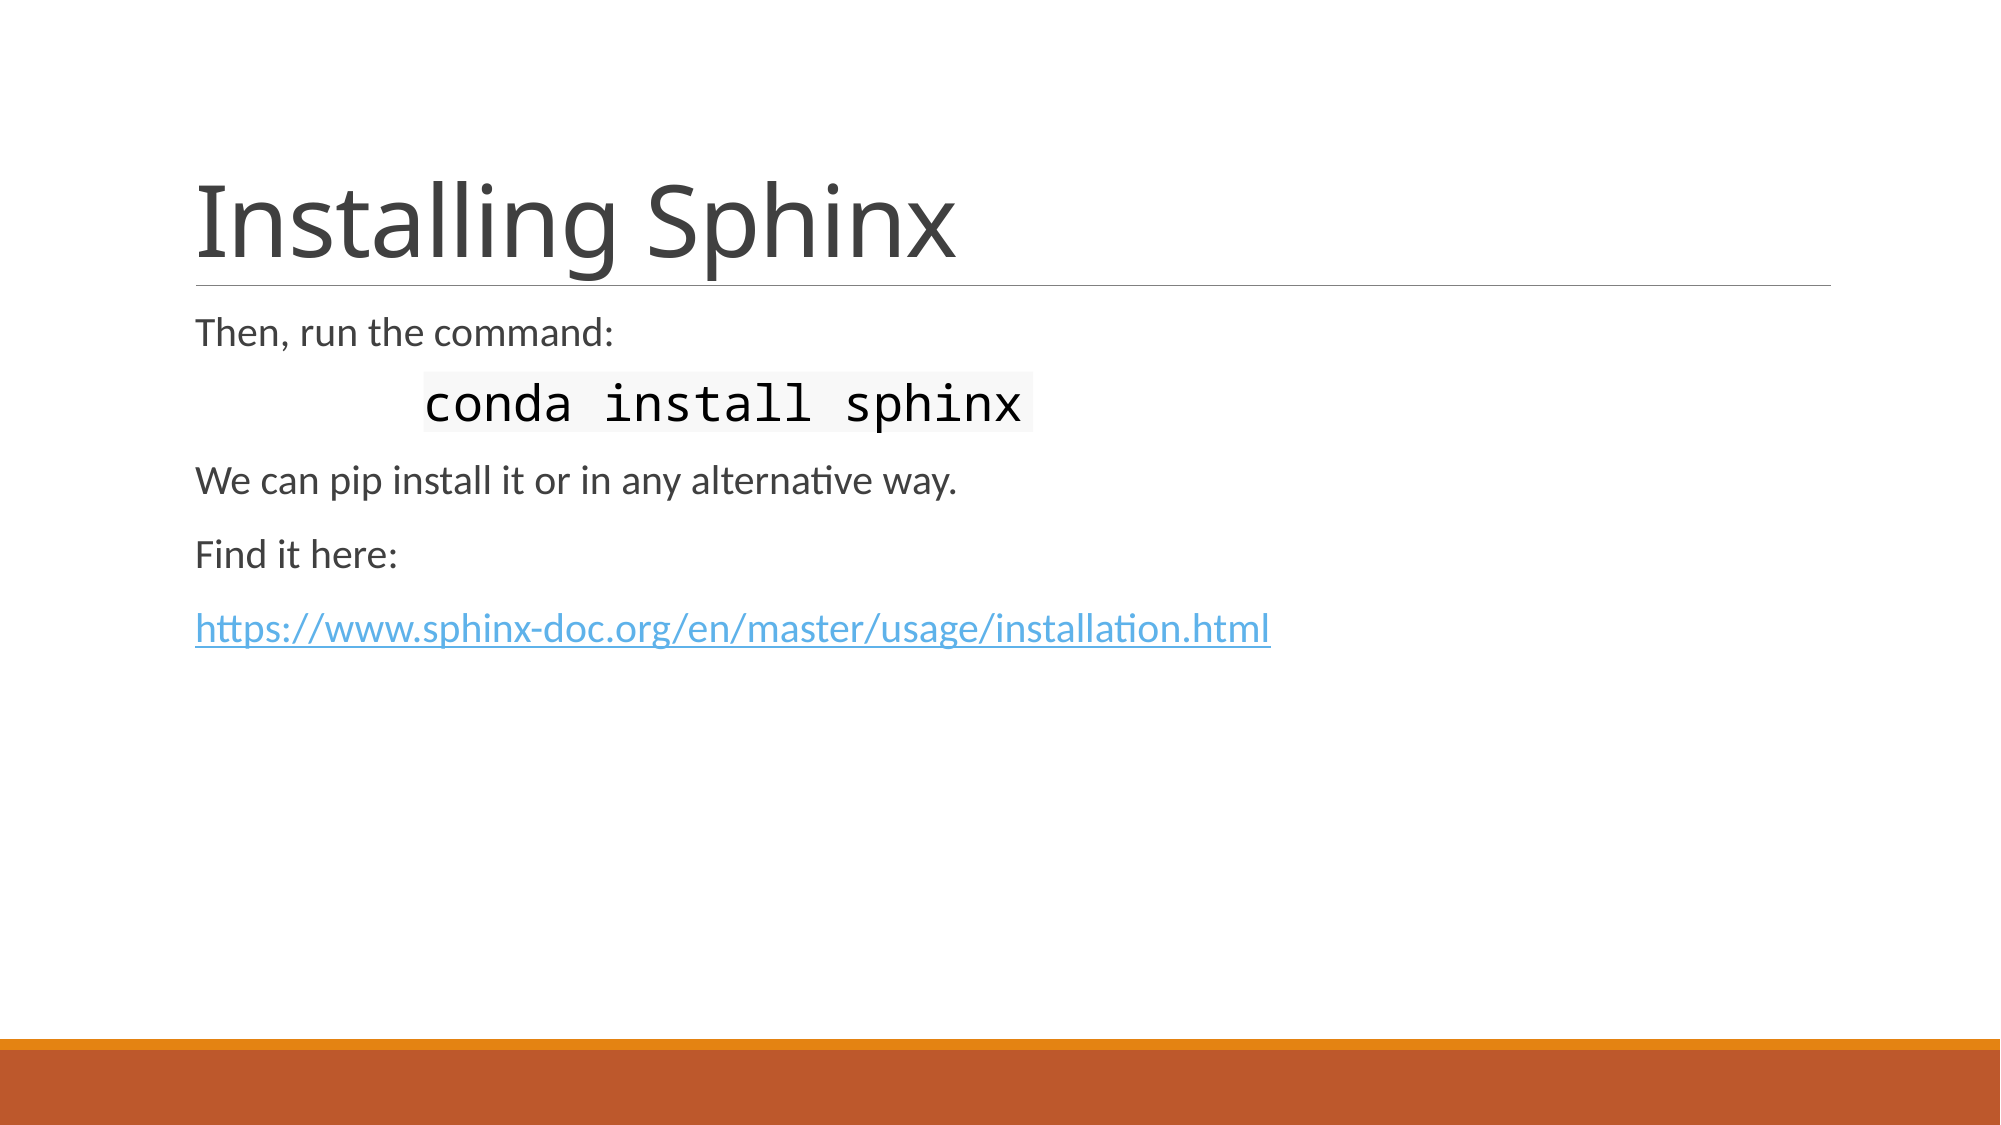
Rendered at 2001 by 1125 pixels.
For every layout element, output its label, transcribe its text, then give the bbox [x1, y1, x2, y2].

title Installing Sphinx [180, 47, 1830, 285]
list Then, run the command: We can pip install it or in any alternative way. Find it here: https://www.sphinx-doc.org/en/master/usage/installation.html [180, 302, 1830, 963]
text_box conda install sphinx [423, 371, 1034, 432]
